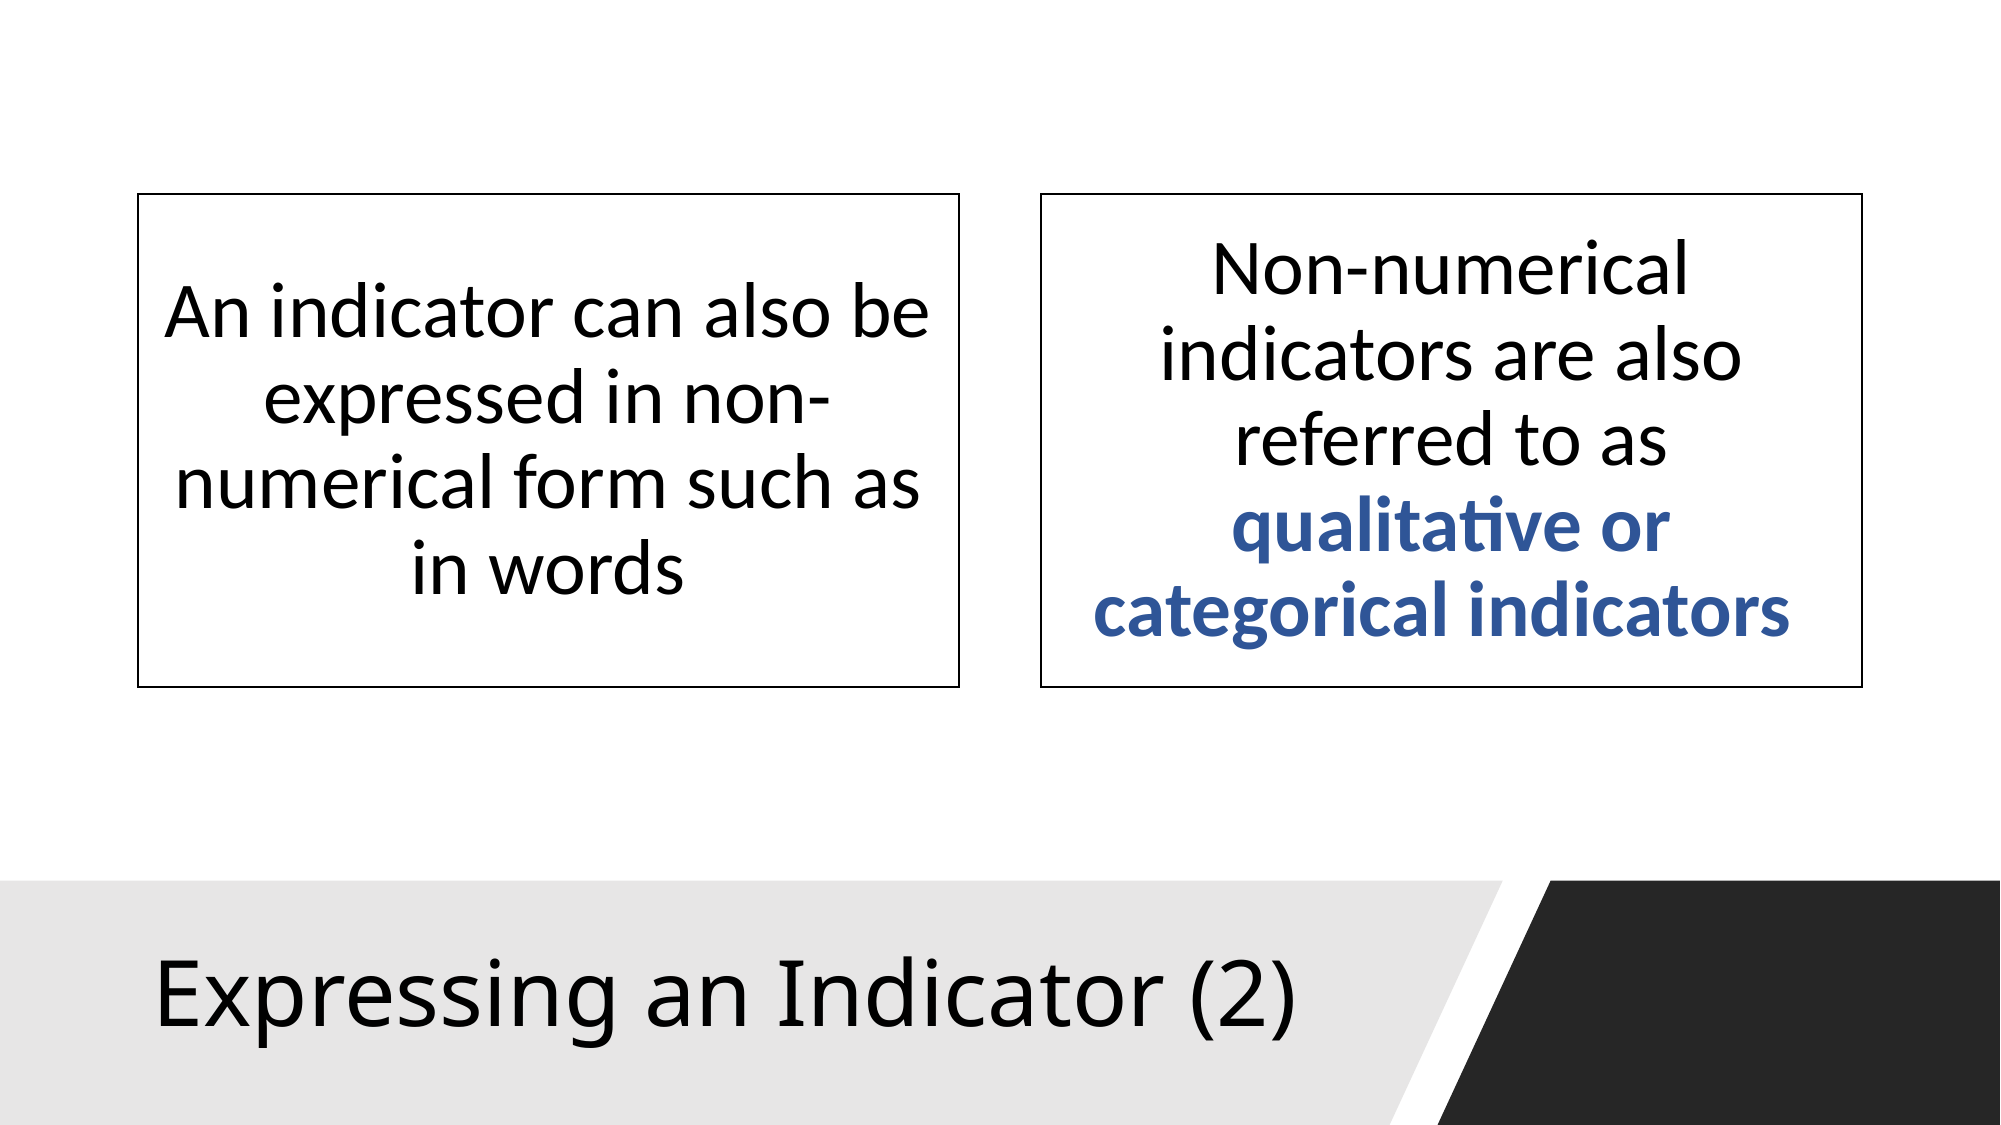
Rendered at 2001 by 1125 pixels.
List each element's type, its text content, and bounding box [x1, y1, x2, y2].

text_box [1436, 879, 2000, 1125]
title Expressing an Indicator (2) [137, 907, 1404, 1087]
slide_number 16 [1412, 1042, 1863, 1103]
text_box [137, 105, 1863, 775]
text_box [0, 879, 1505, 1125]
